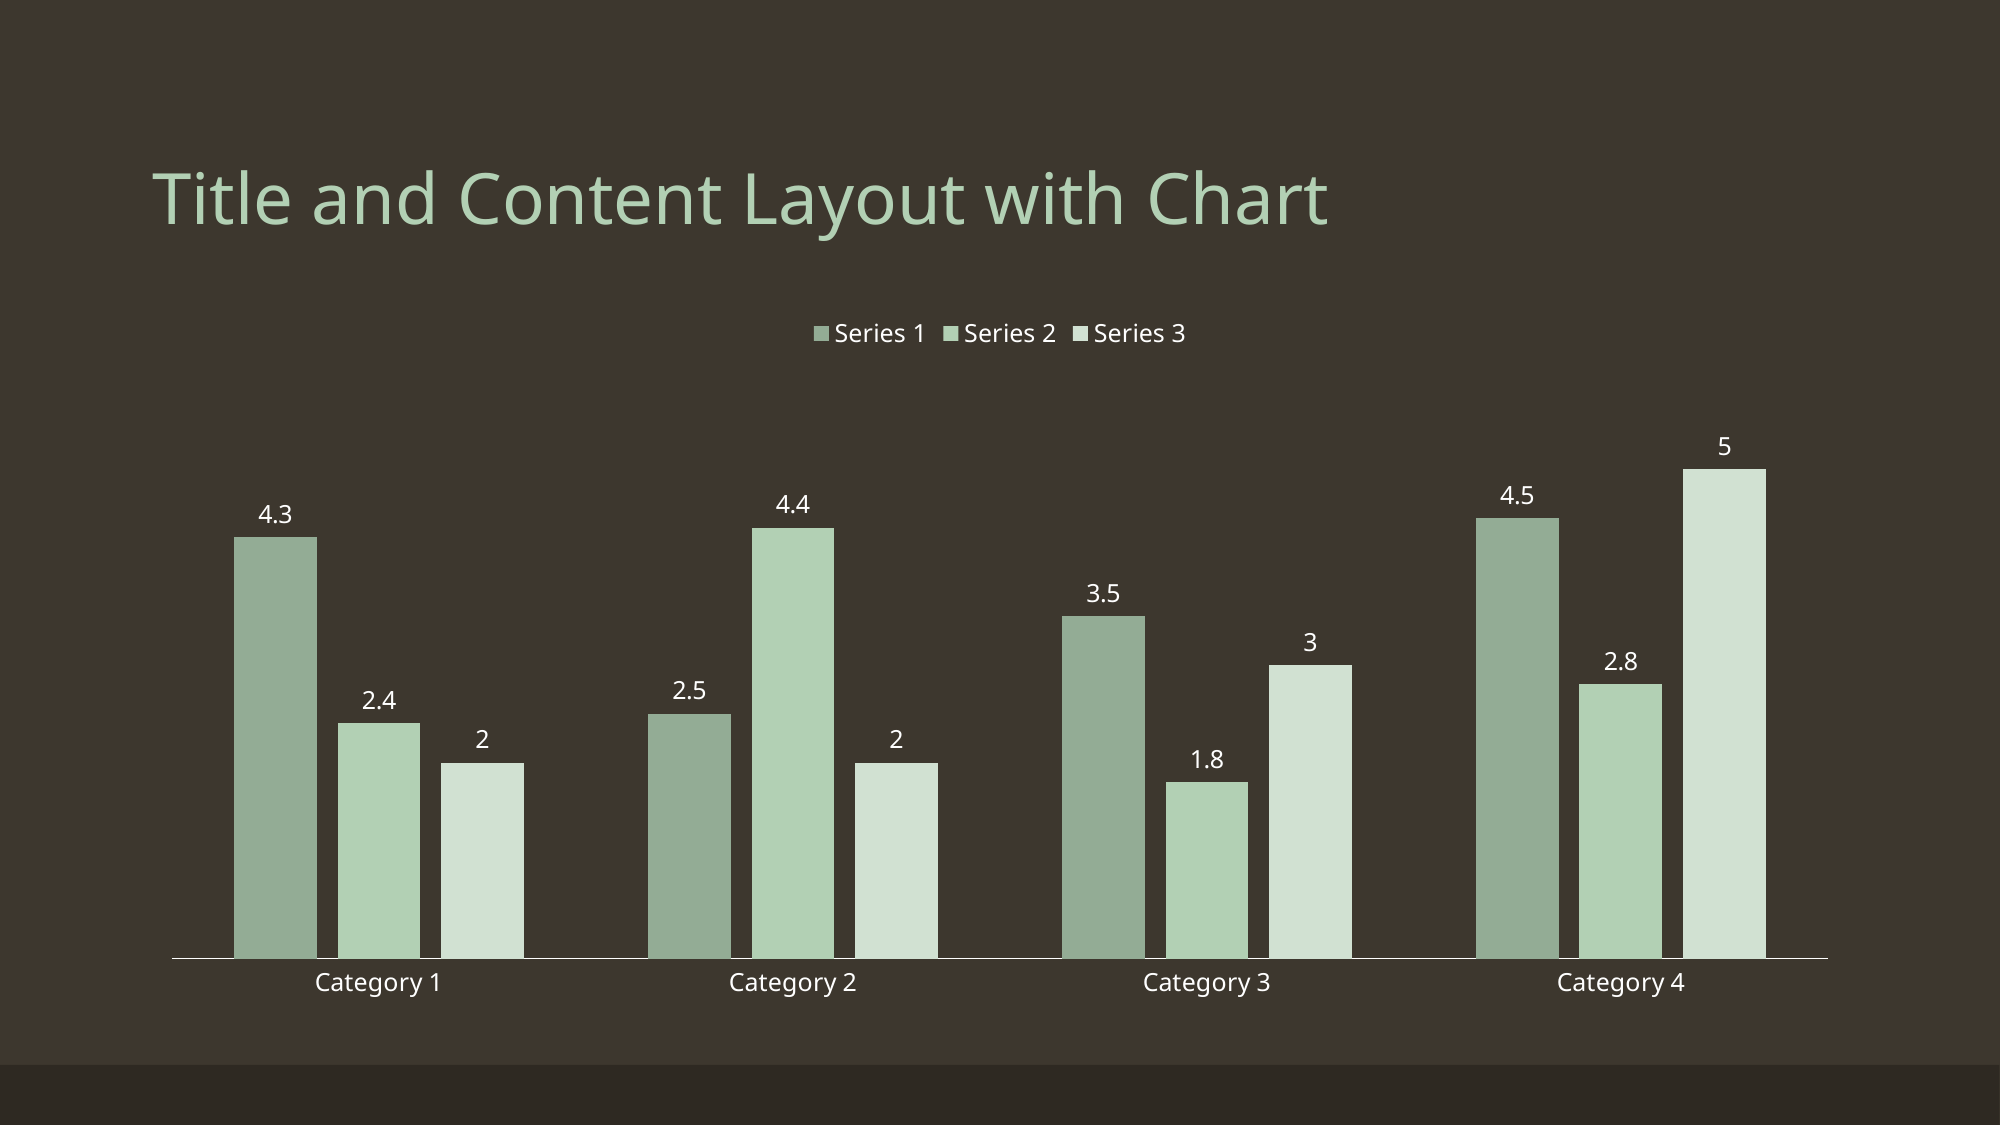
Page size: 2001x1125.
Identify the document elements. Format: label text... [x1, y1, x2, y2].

chart [137, 299, 1863, 1014]
title Title and Content Layout with Chart [137, 59, 1863, 248]
